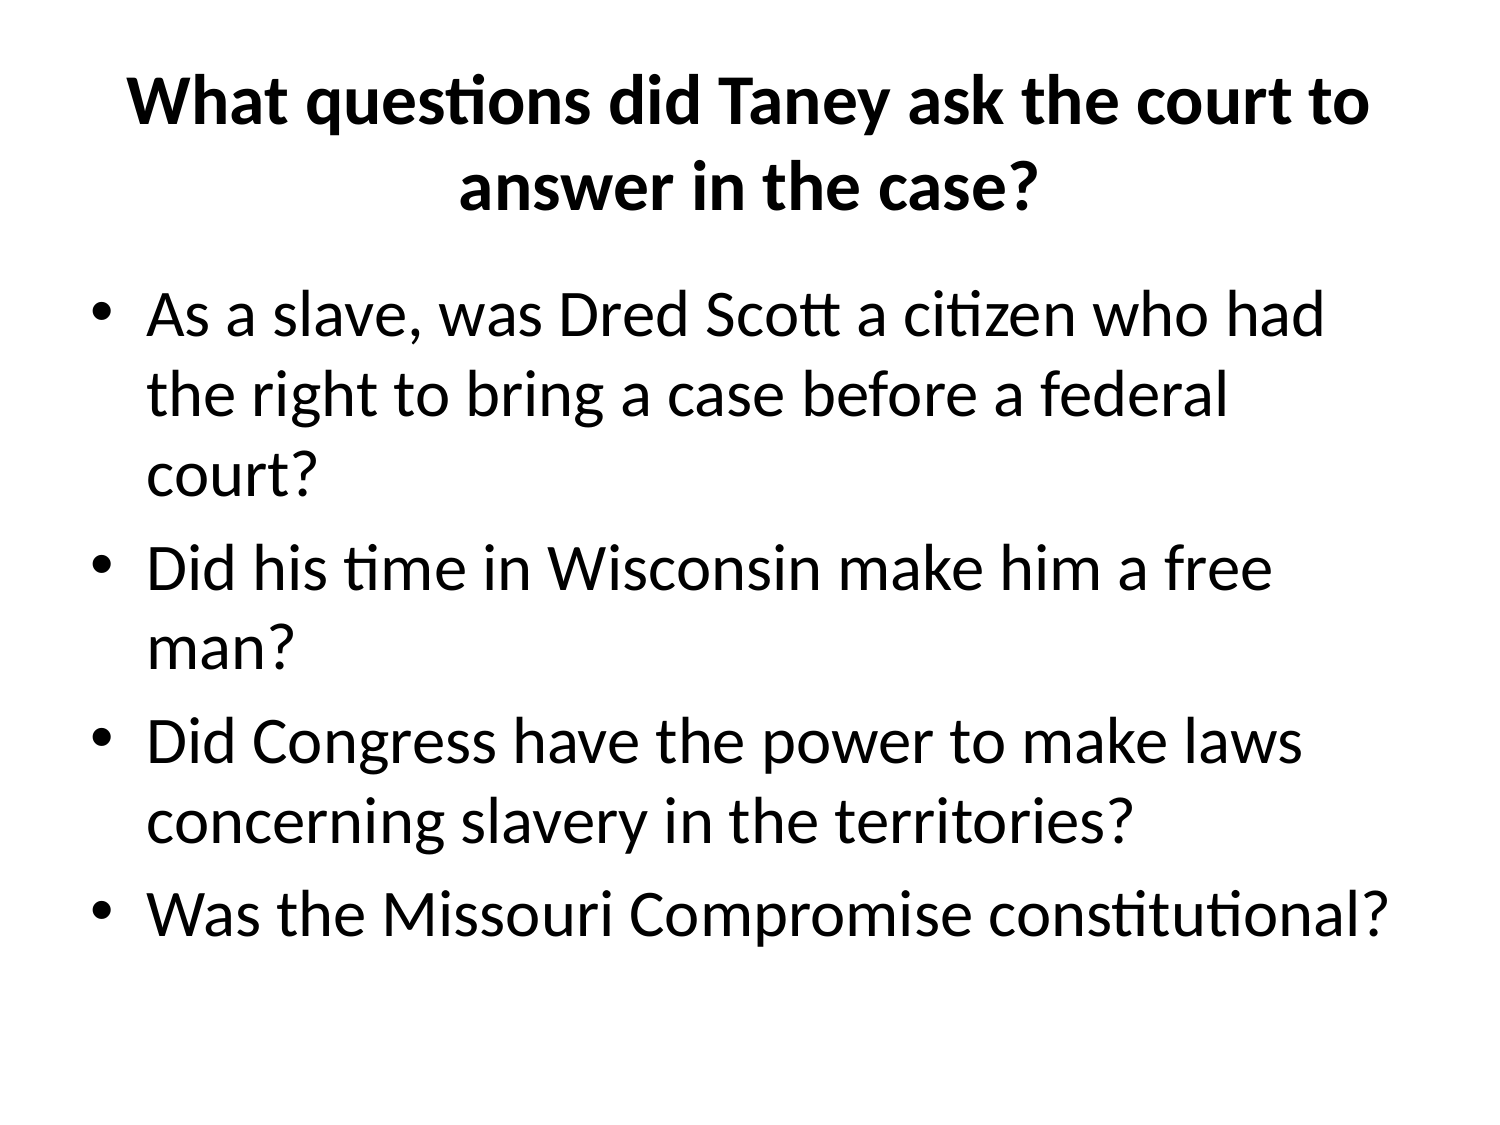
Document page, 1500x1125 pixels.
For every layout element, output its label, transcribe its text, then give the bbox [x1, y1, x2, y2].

title What questions did Taney ask the court to answer in the case? [75, 45, 1425, 233]
list As a slave, was Dred Scott a citizen who had the right to bring a case before a federal court? Did his time in Wisconsin make him a free man? Did Congress have the power to make laws concerning slavery in the territories? Was the Missouri Compromise constitutional? [75, 262, 1425, 1005]
